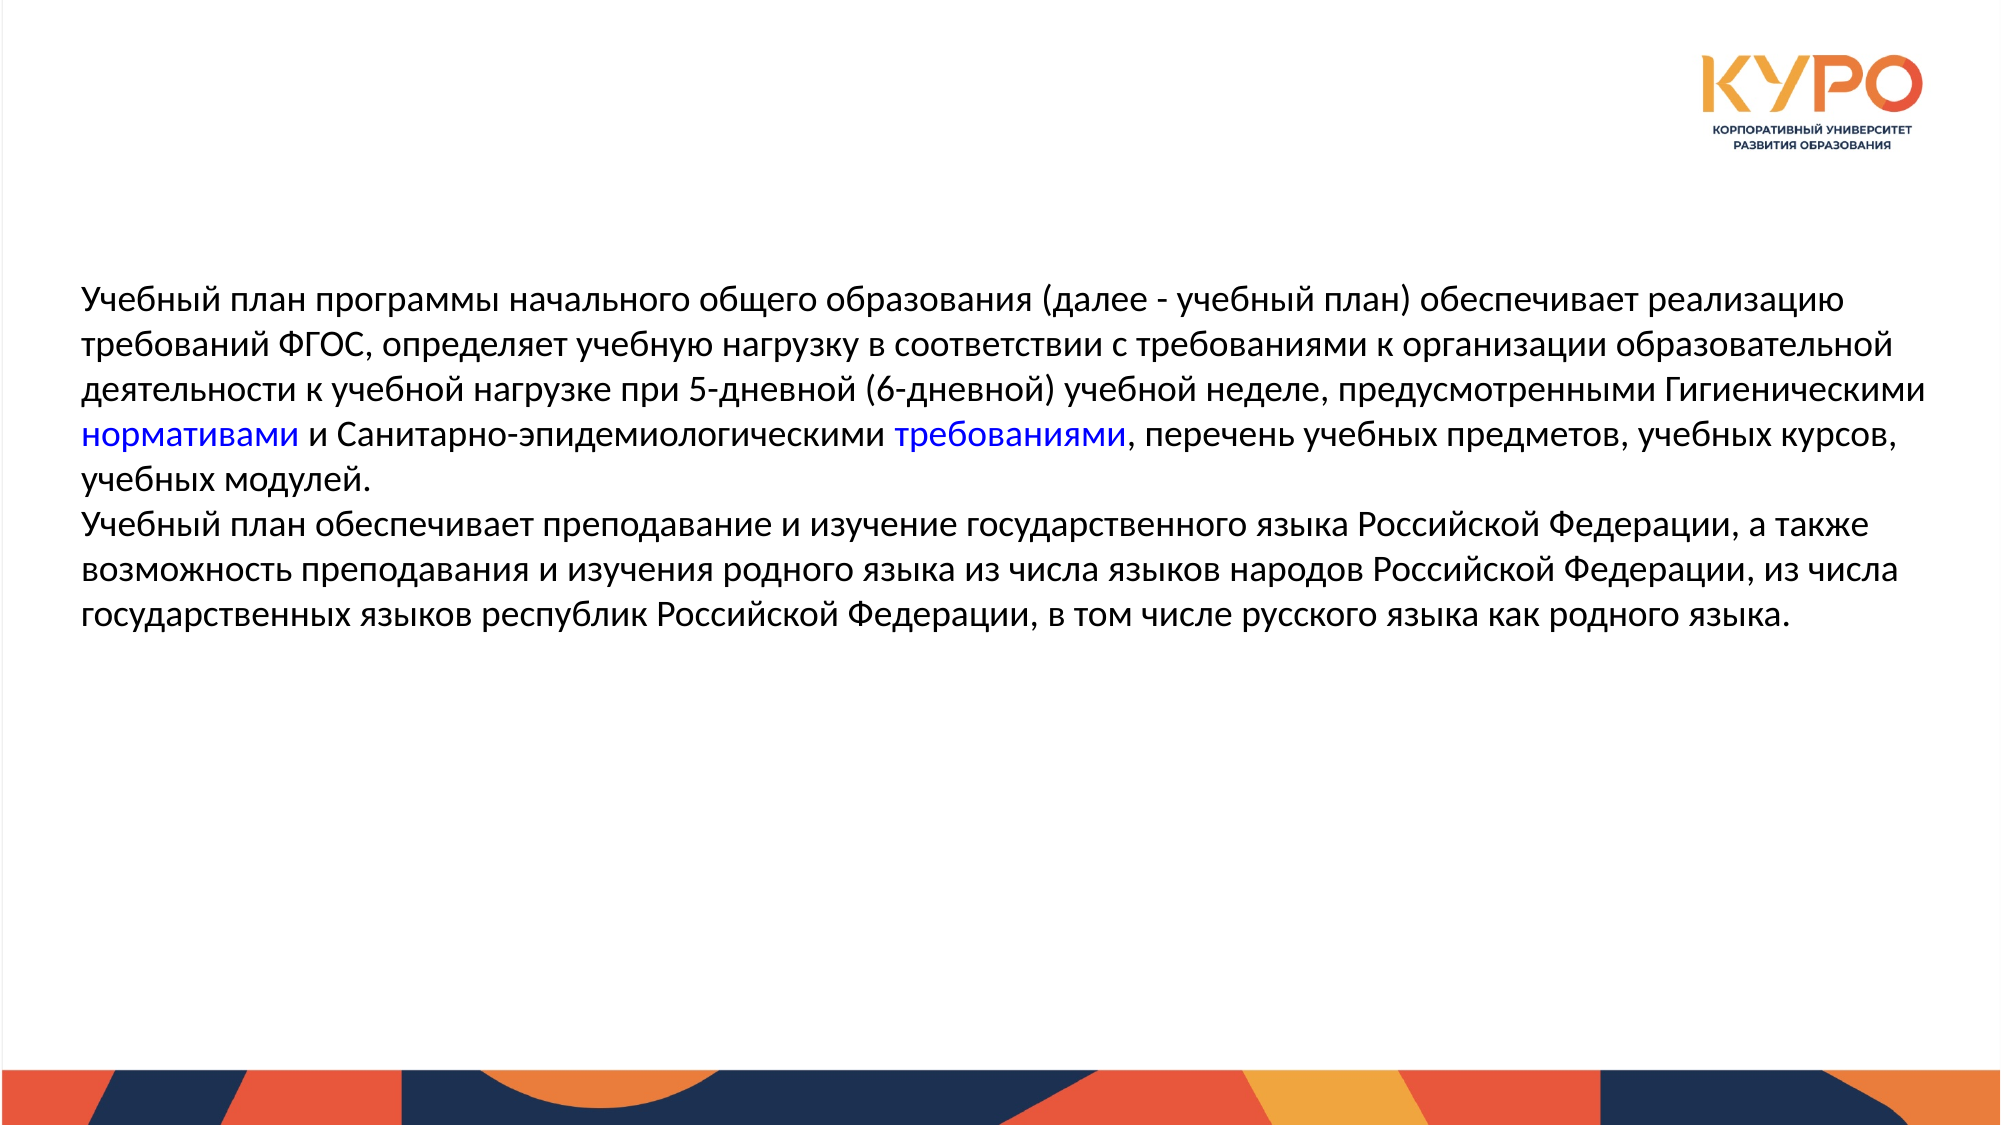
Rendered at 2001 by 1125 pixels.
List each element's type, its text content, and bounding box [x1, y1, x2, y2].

text_box Учебный план программы начального общего образования (далее - учебный план) обеспечивает реализацию требований ФГОС, определяет учебную нагрузку в соответствии с требованиями к организации образовательной деятельности к учебной нагрузке при 5-дневной (6-дневной) учебной неделе, предусмотренными Гигиеническими нормативами и Санитарно-эпидемиологическими требованиями, перечень учебных предметов, учебных курсов, учебных модулей. Учебный план обеспечивает преподавание и изучение государственного языка Российской Федерации, а также возможность преподавания и изучения родного языка из числа языков народов Российской Федерации, из числа государственных языков республик Российской Федерации, в том числе русского языка как родного языка. [66, 266, 1962, 642]
picture [0, 0, 2001, 1125]
